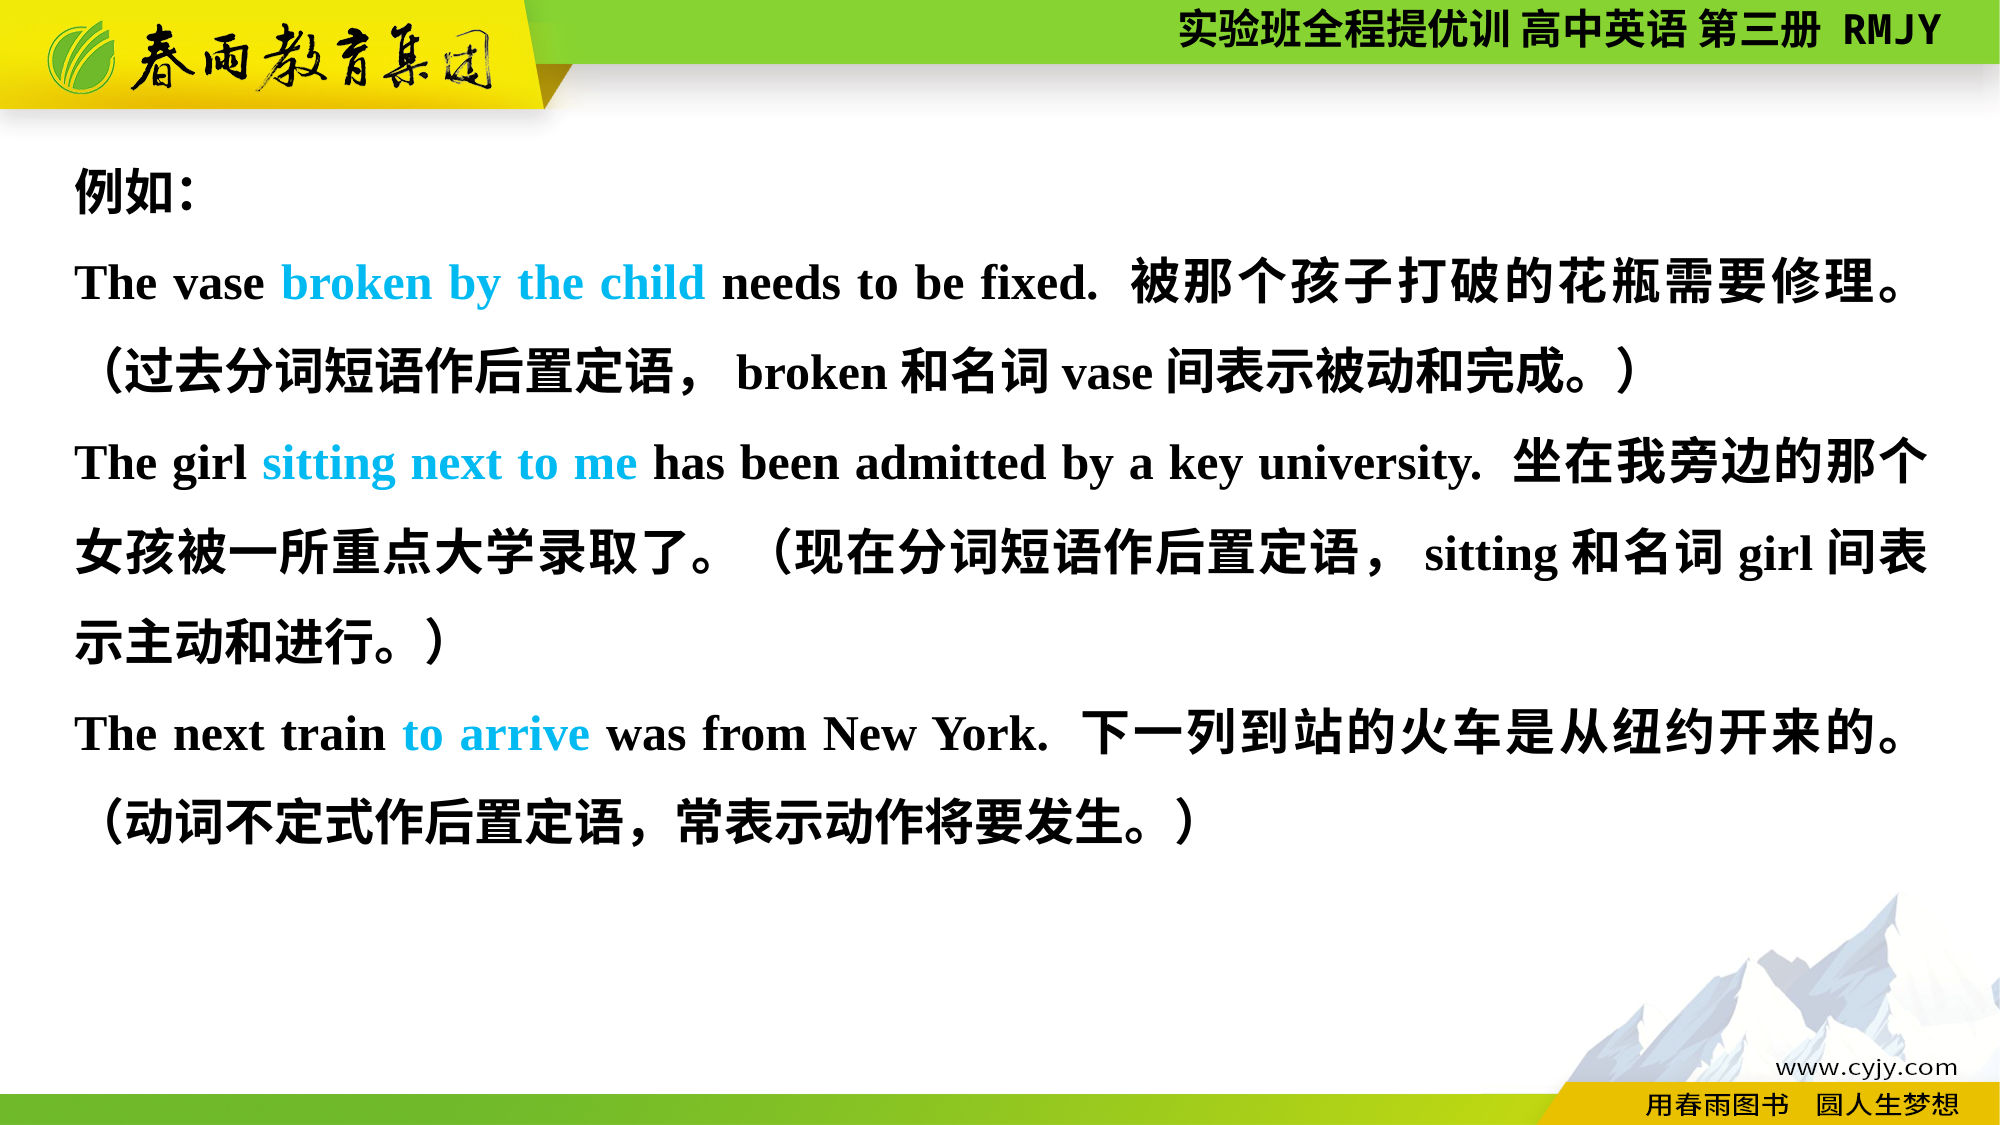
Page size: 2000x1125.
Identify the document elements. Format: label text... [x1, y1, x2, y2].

list 例如： The vase broken by the child needs to be fixed. 被那个孩子打破的花瓶需要修理。（过去分词短语作后置定语，broken和名词vase间表示被动和完成。） The girl sitting next to me has been admitted by a key university. 坐在我旁边的那个女孩被一所重点大学录取了。（现在分词短语作后置定语，sitting和名词girl间表示主动和进行。） The next train to arrive was from New York. 下一列到站的火车是从纽约开来的。（动词不定式作后置定语，常表示动作将要发生。） [59, 122, 1944, 854]
picture [0, 0, 2000, 1125]
